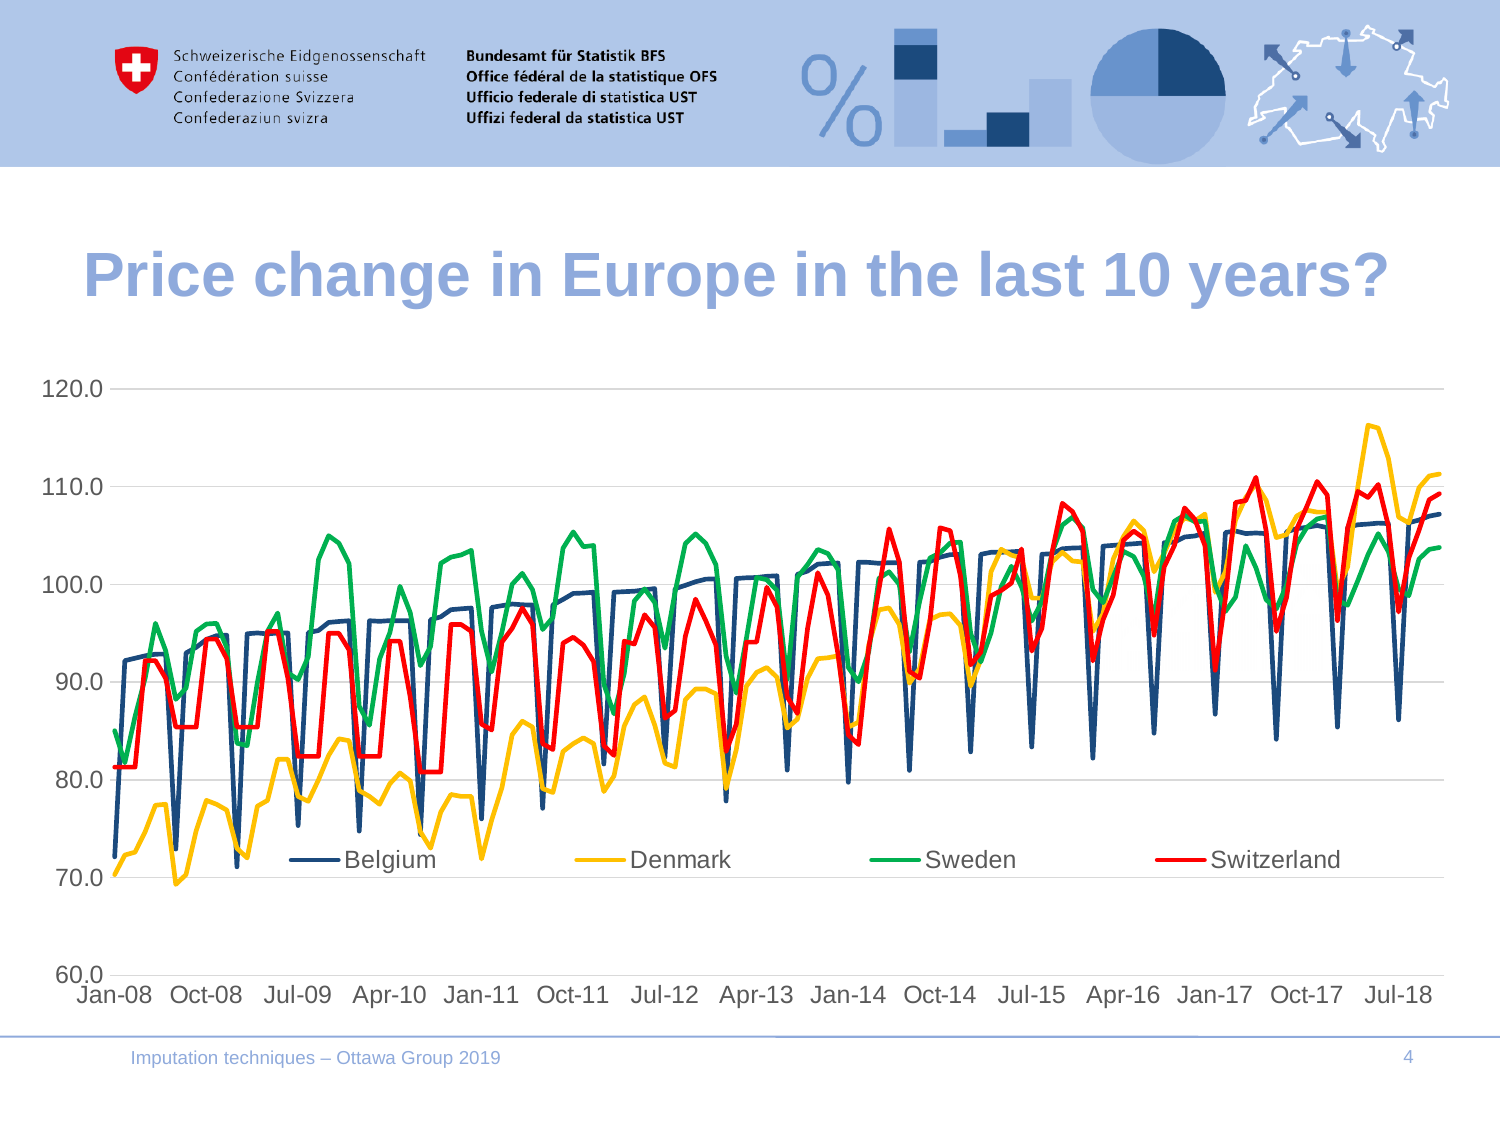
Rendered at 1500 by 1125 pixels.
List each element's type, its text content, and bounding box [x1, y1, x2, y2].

chart [11, 361, 1474, 1072]
title Price change in Europe in the last 10 years? [83, 233, 1474, 361]
picture [0, 0, 1500, 167]
